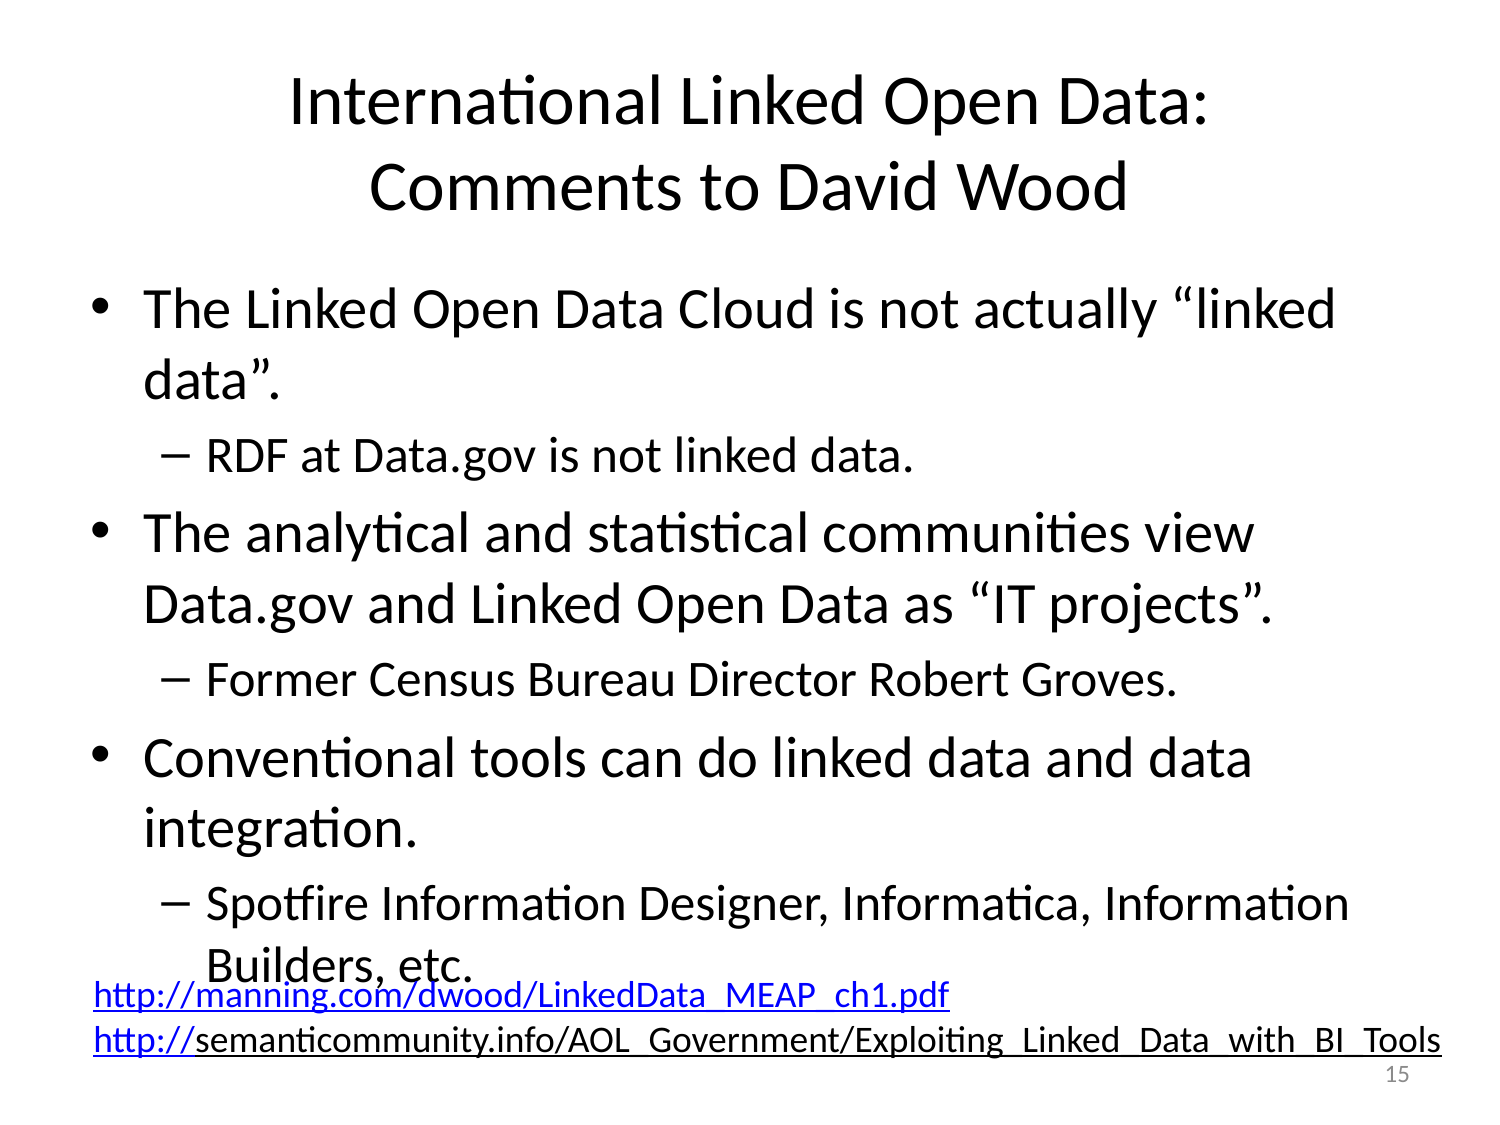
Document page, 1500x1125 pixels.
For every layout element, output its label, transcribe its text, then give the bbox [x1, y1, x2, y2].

title International Linked Open Data: Comments to David Wood [75, 45, 1425, 233]
text_box http://manning.com/dwood/LinkedData_MEAP_ch1.pdf http://semanticommunity.info/AOL_Government/Exploiting_Linked_Data_with_BI_Tools [78, 962, 1475, 1068]
list The Linked Open Data Cloud is not actually “linked data”. RDF at Data.gov is not linked data. The analytical and statistical communities view Data.gov and Linked Open Data as “IT projects”. Former Census Bureau Director Robert Groves. Conventional tools can do linked data and data integration. Spotfire Information Designer, Informatica, Information Builders, etc. [75, 262, 1425, 1005]
slide_number 15 [1074, 1068, 1425, 1103]
